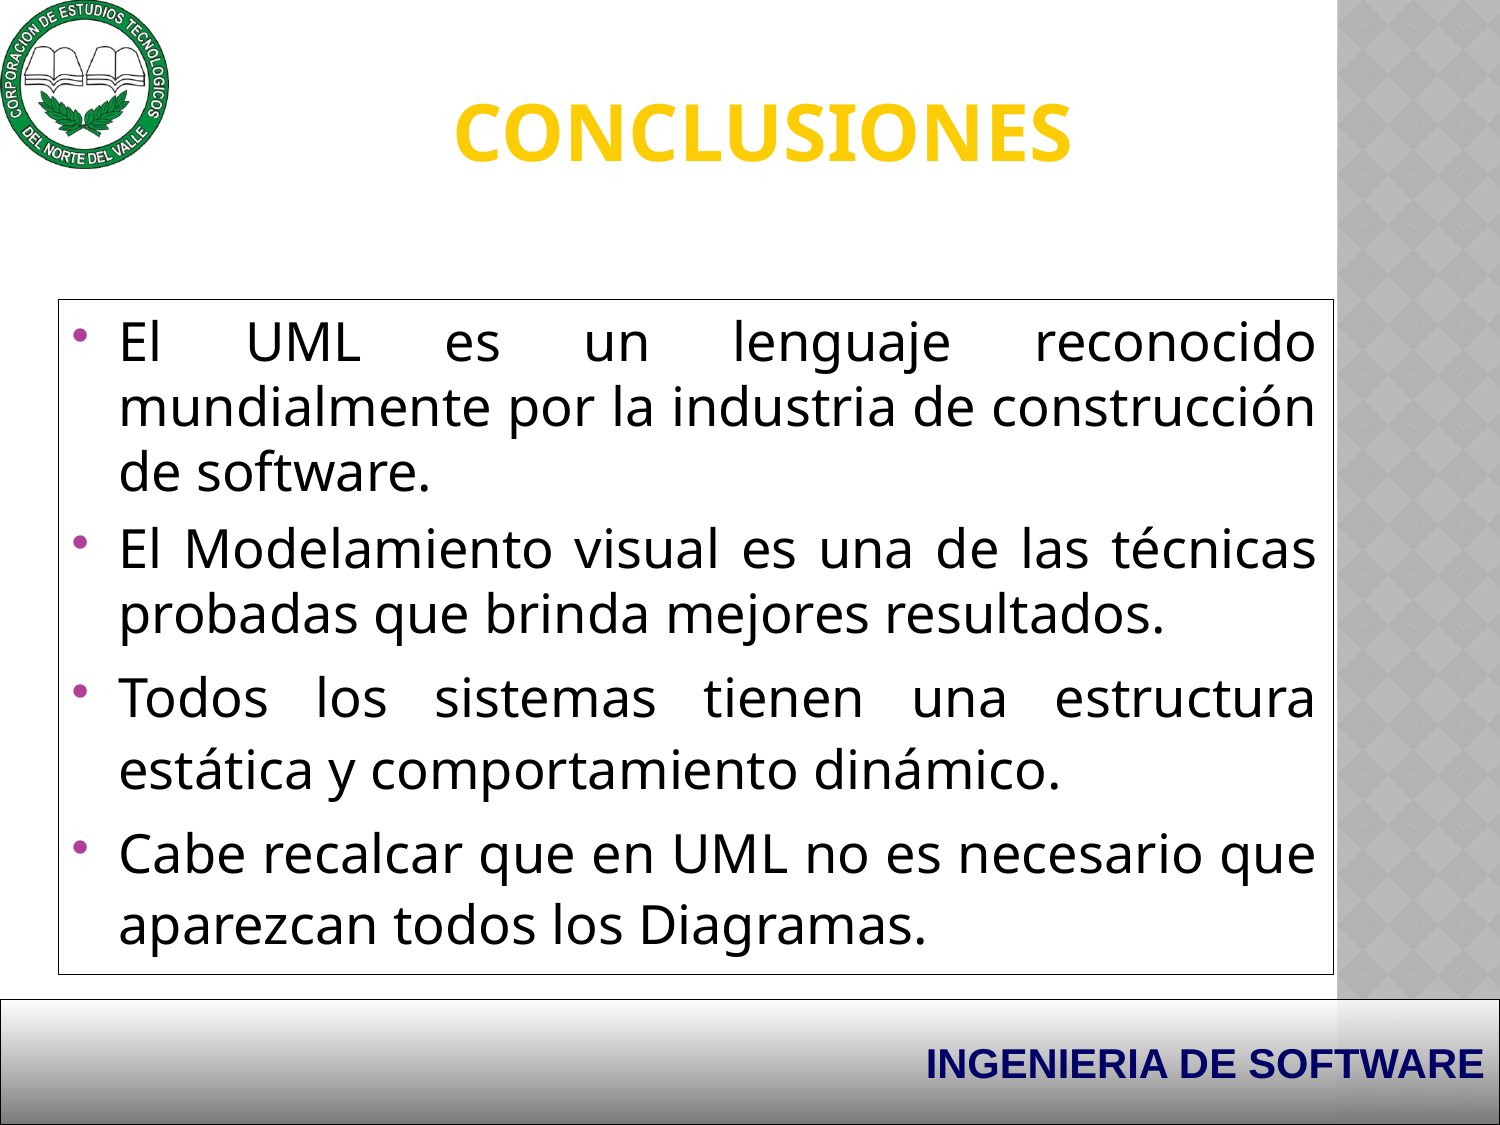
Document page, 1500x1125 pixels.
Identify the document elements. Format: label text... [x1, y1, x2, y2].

title Conclusiones [437, 75, 1450, 263]
list El UML es un lenguaje reconocido mundialmente por la industria de construcción de software. El Modelamiento visual es una de las técnicas probadas que brinda mejores resultados. Todos los sistemas tienen una estructura estática y comportamiento dinámico. Cabe recalcar que en UML no es necesario que aparezcan todos los Diagramas. [58, 299, 1334, 975]
picture [0, 0, 169, 169]
